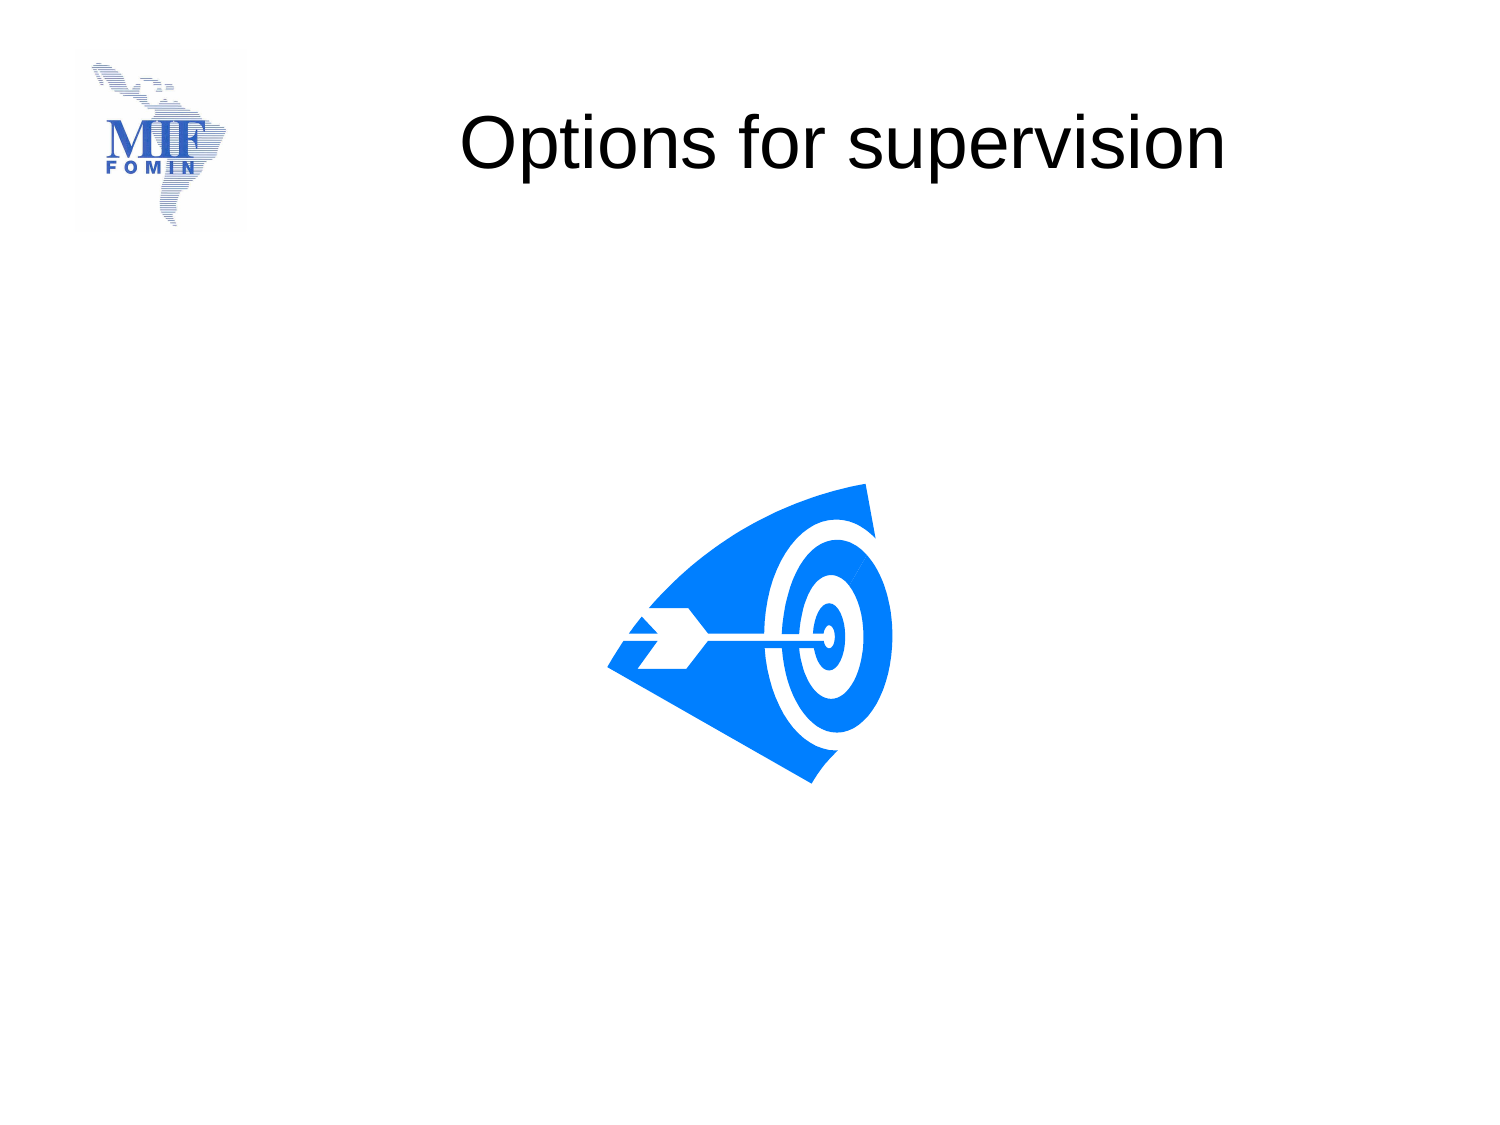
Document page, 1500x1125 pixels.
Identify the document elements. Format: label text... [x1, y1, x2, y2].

picture [75, 49, 247, 232]
title Options for supervision [262, 44, 1426, 233]
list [606, 483, 893, 784]
